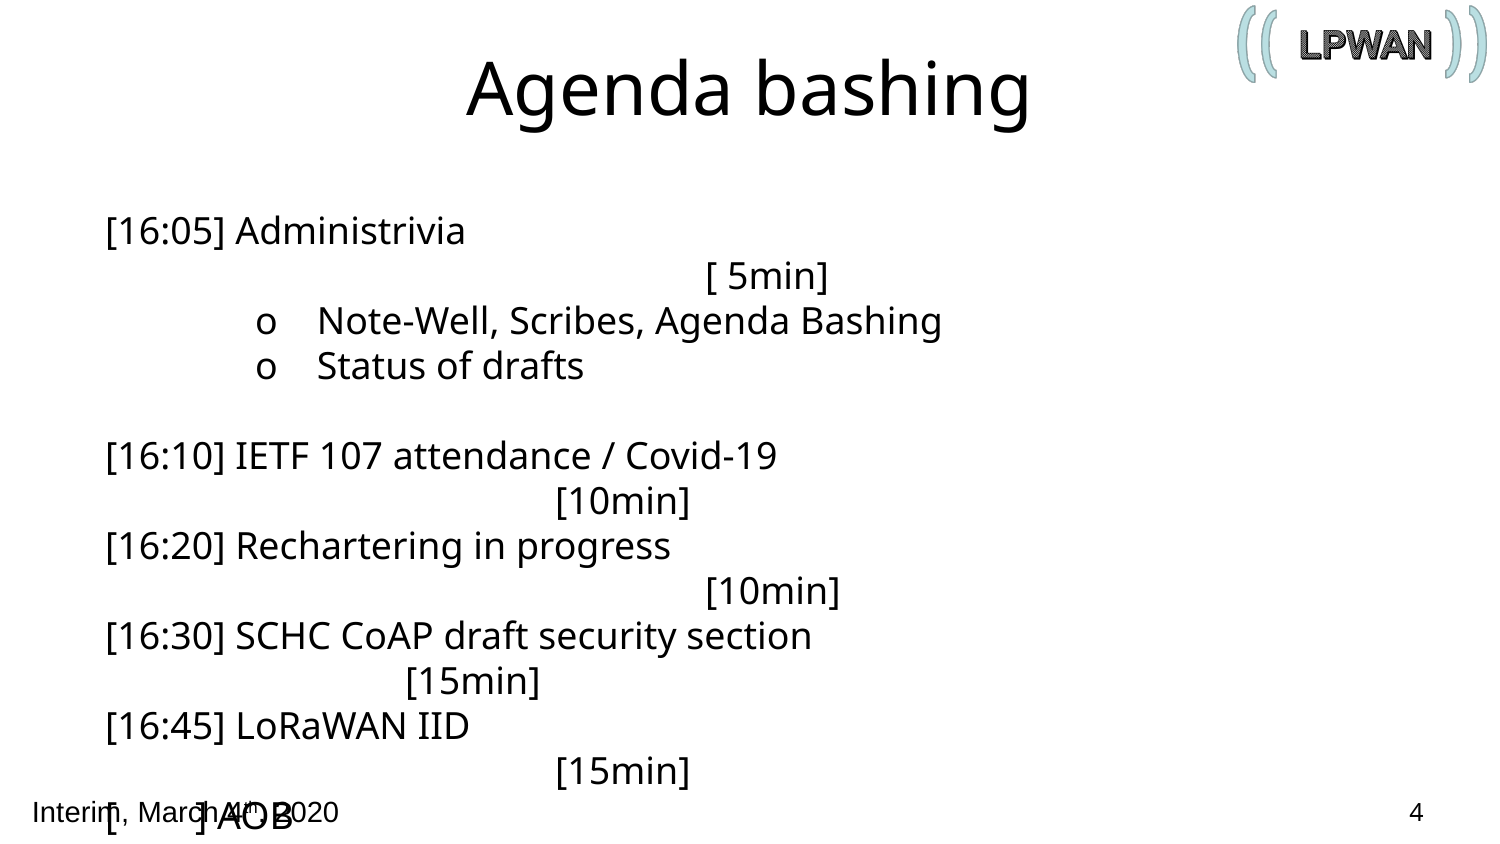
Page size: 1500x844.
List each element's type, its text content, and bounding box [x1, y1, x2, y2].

picture [1237, 5, 1487, 83]
text_box [16:05] Administrivia [ 5min] o Note-Well, Scribes, Agenda Bashing o Status of drafts [16:10] IETF 107 attendance / Covid-19 [10min] [16:20] Rechartering in progress [10min] [16:30] SCHC CoAP draft security section [15min] [16:45] LoRaWAN IID [15min] [ ] AOB [ QS ] [90, 199, 1410, 844]
slide_number 4 [1410, 791, 1439, 837]
title Agenda bashing [75, 33, 1425, 139]
